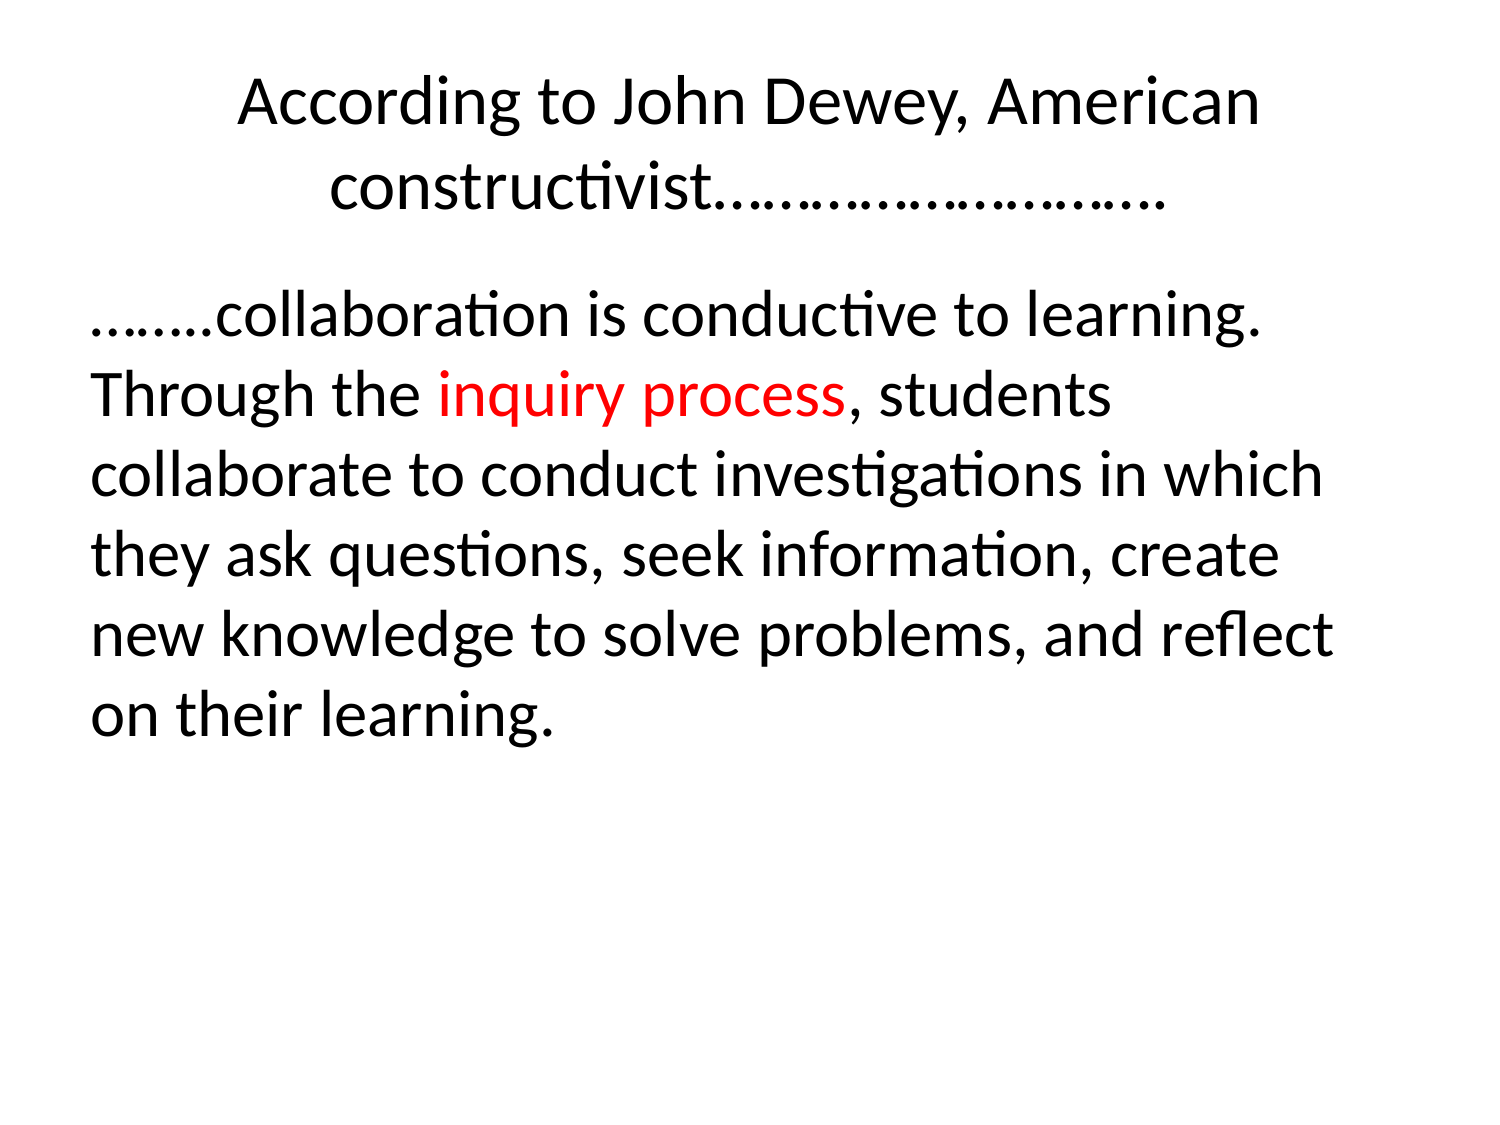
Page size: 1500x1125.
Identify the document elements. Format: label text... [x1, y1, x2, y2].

title According to John Dewey, American constructivist………………………. [75, 45, 1425, 233]
list ……..collaboration is conductive to learning. Through the inquiry process, students collaborate to conduct investigations in which they ask questions, seek information, create new knowledge to solve problems, and reflect on their learning. [75, 262, 1425, 1005]
